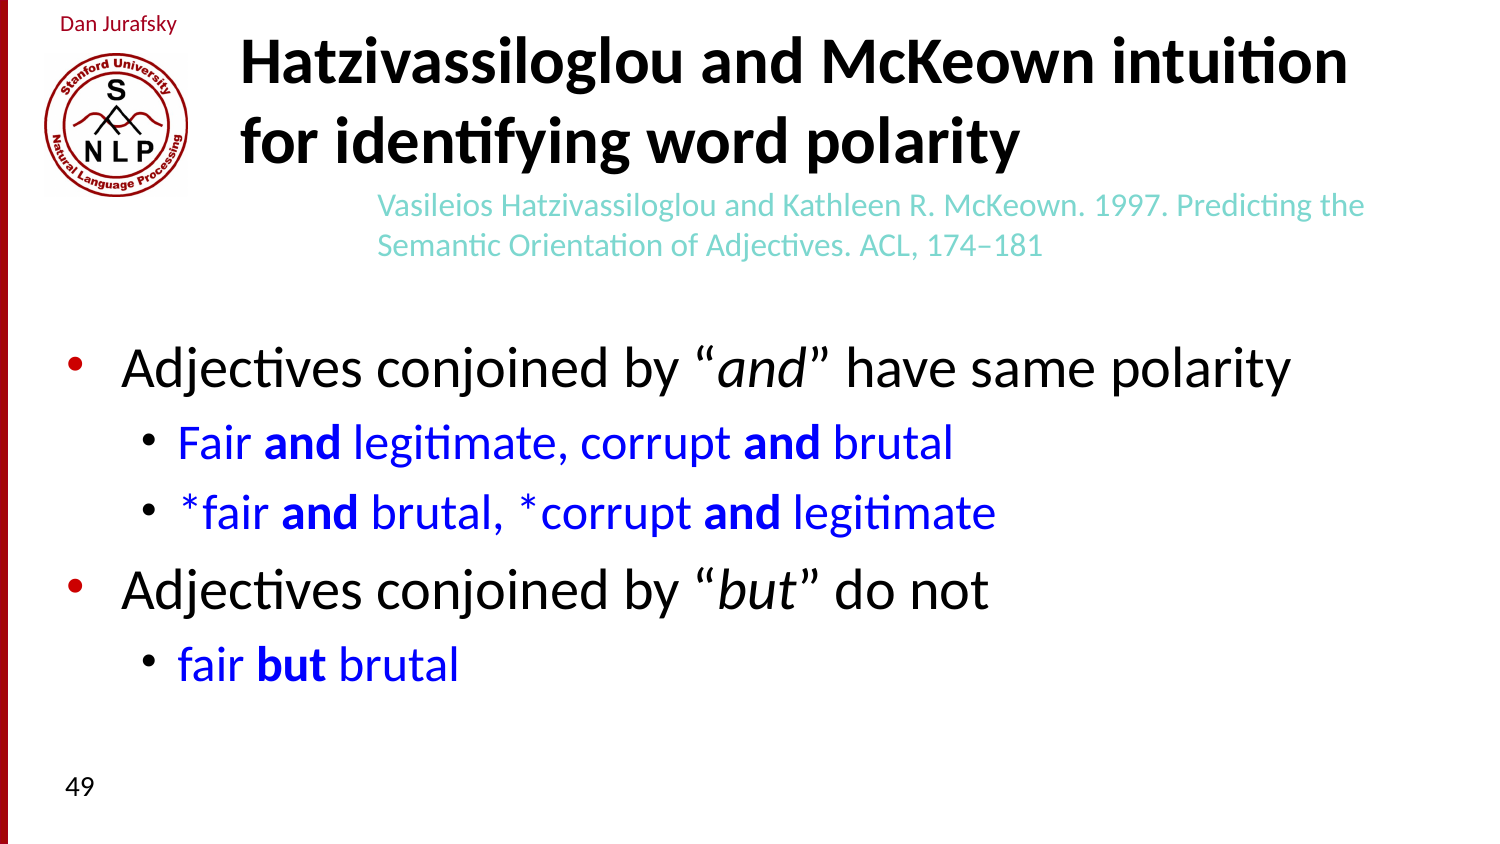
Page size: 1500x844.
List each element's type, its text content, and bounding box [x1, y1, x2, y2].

list Adjectives conjoined by “and” have same polarity Fair and legitimate, corrupt and brutal *fair and brutal, *corrupt and legitimate Adjectives conjoined by “but” do not fair but brutal [50, 321, 1450, 735]
picture [44, 53, 188, 197]
text_box Vasileios Hatzivassiloglou and Kathleen R. McKeown. 1997. Predicting the Semantic Orientation of Adjectives. ACL, 174–181 [362, 175, 1458, 271]
title Hatzivassiloglou and McKeown intuition for identifying word polarity [225, 62, 1450, 185]
slide_number 49 [49, 759, 376, 816]
